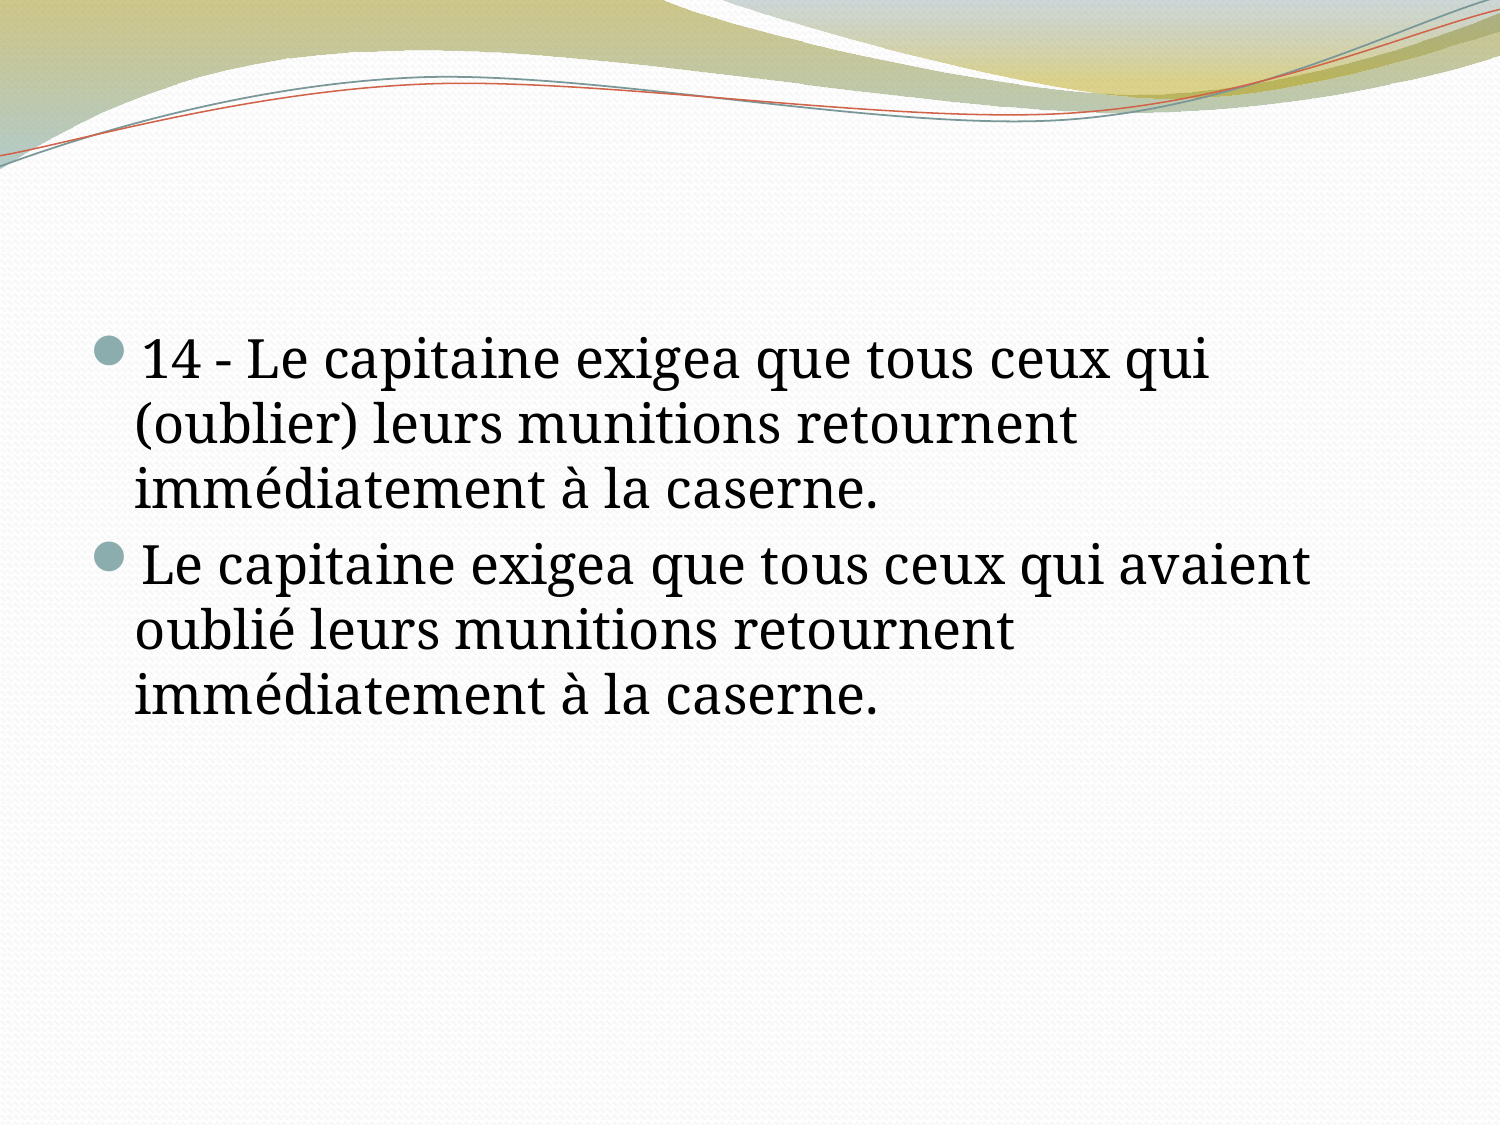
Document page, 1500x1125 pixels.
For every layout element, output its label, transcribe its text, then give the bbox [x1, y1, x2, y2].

list 14 - Le capitaine exigea que tous ceux qui (oublier) leurs munitions retournent immédiatement à la caserne. Le capitaine exigea que tous ceux qui avaient oublié leurs munitions retournent immédiatement à la caserne. [75, 317, 1425, 1038]
